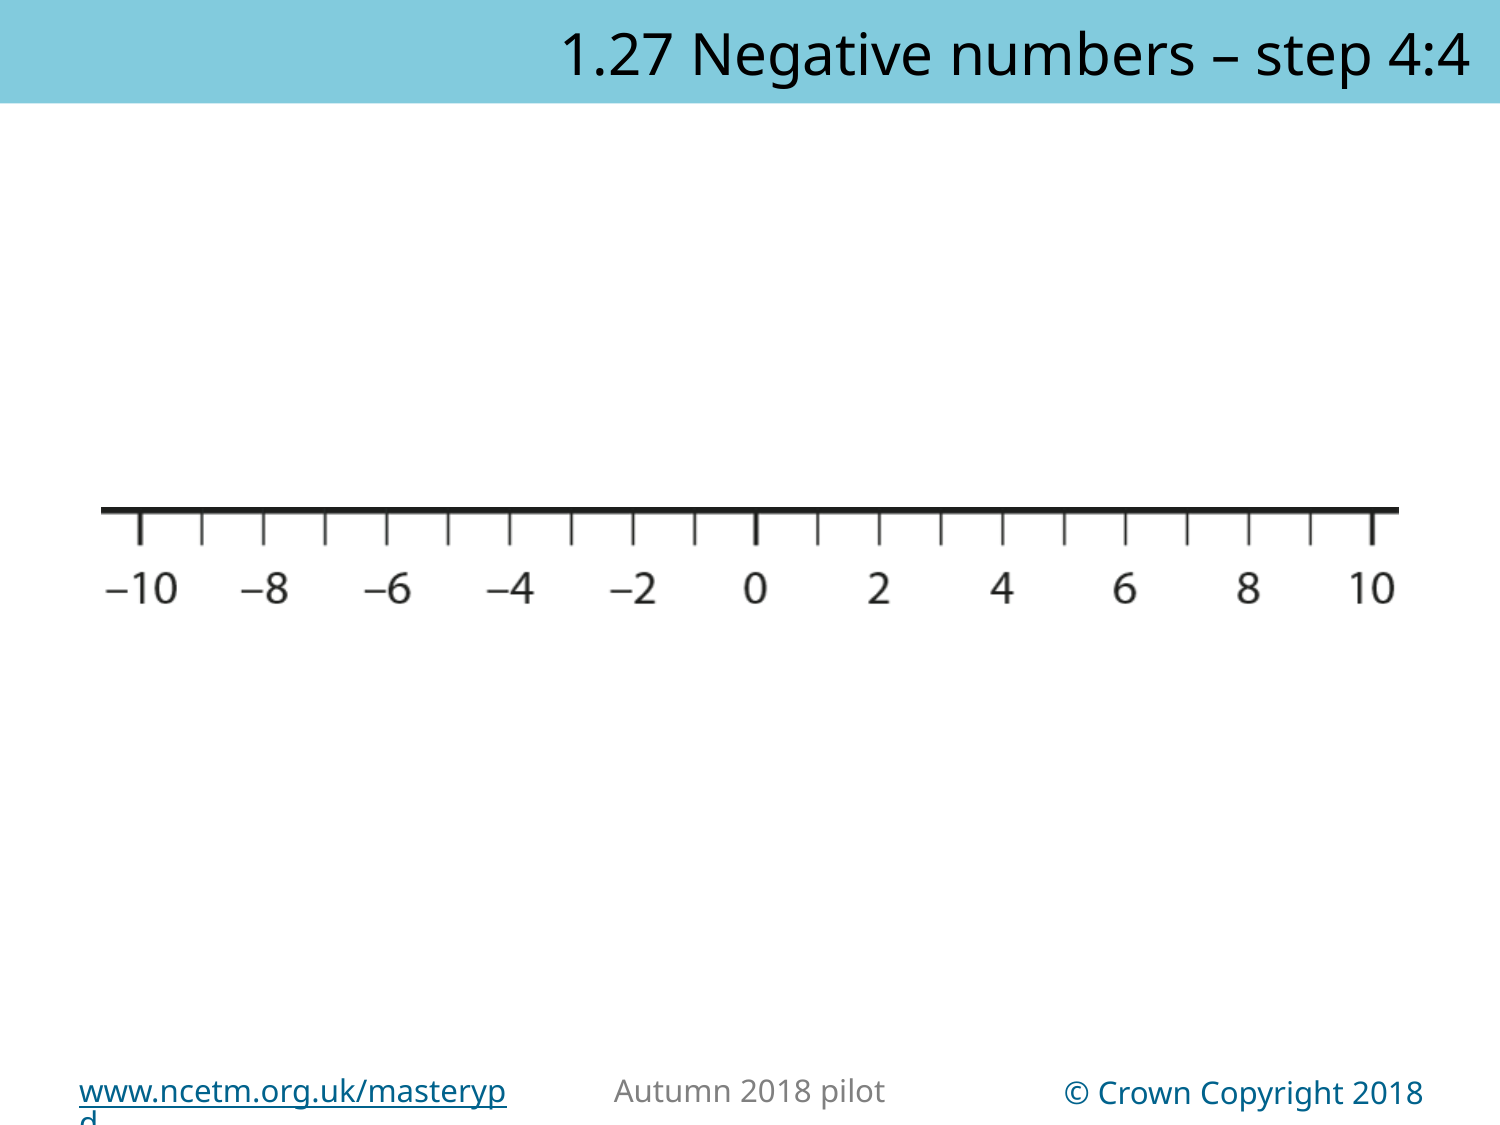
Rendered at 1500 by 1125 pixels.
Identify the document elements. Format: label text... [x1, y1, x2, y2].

picture [101, 507, 1399, 618]
list 1.27 Negative numbers – step 4:4 [0, 0, 1500, 104]
